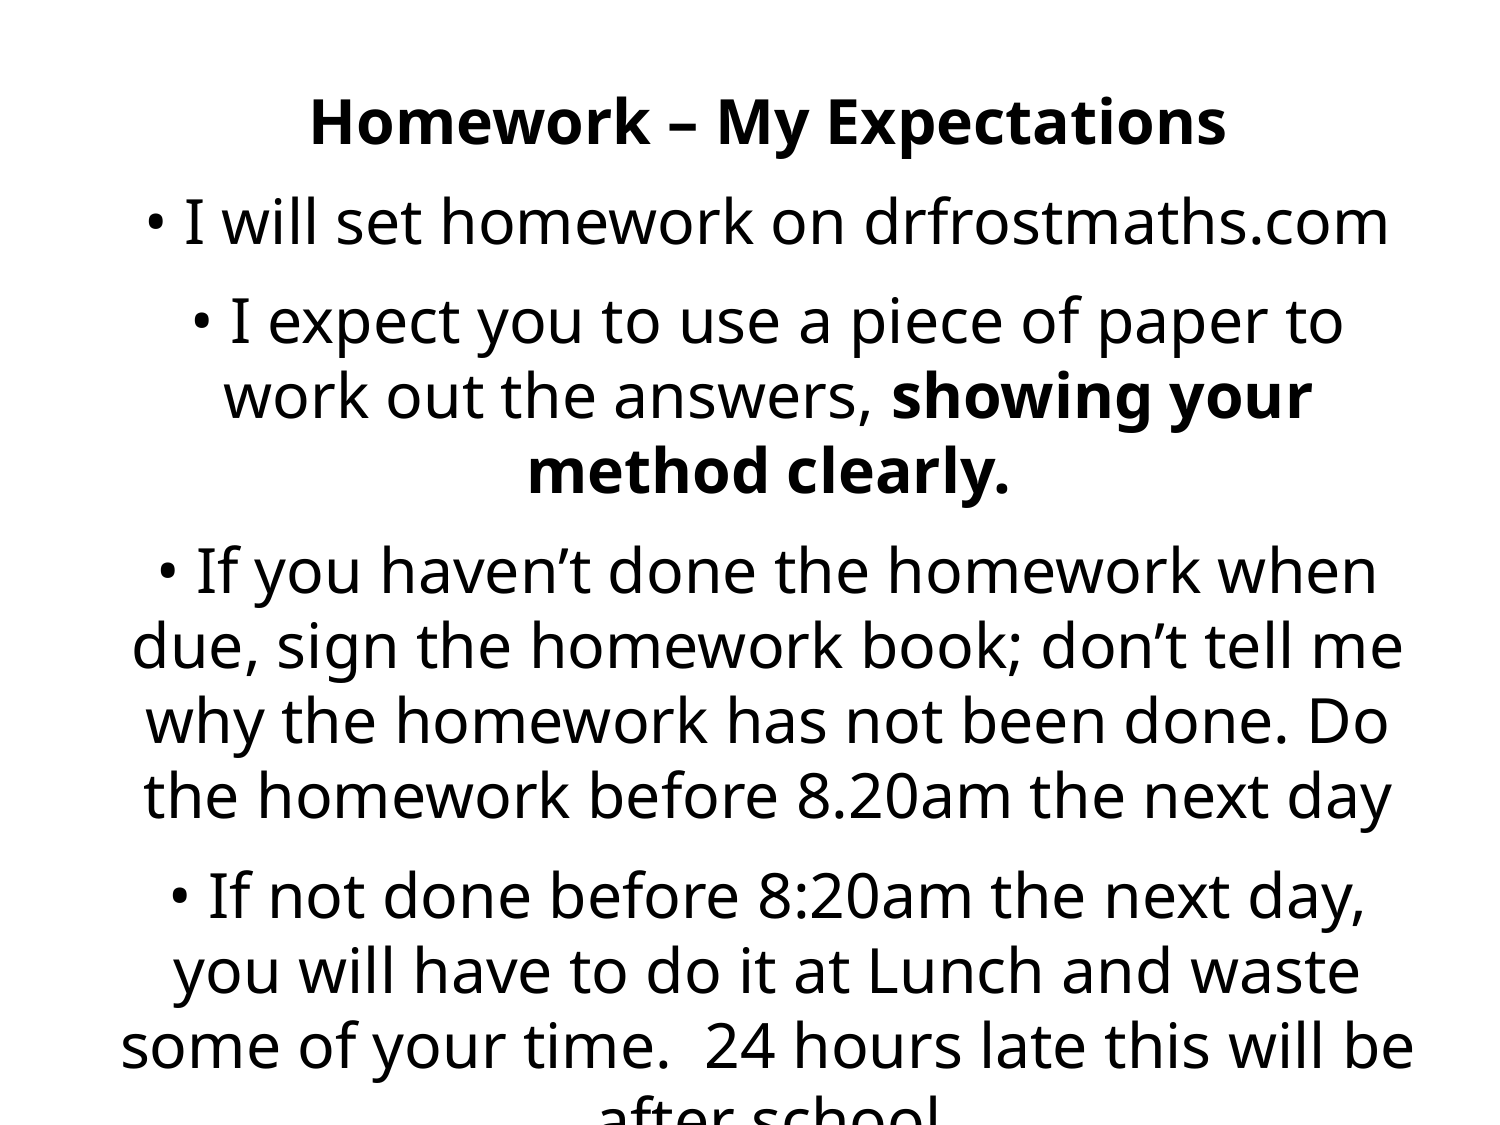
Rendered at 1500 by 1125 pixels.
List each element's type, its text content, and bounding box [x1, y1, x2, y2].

text_box Homework – My Expectations • I will set homework on drfrostmaths.com • I expect you to use a piece of paper to work out the answers, showing your method clearly. • If you haven’t done the homework when due, sign the homework book; don’t tell me why the homework has not been done. Do the homework before 8.20am the next day • If not done before 8:20am the next day, you will have to do it at Lunch and waste some of your time. 24 hours late this will be after school [99, 74, 1438, 1125]
